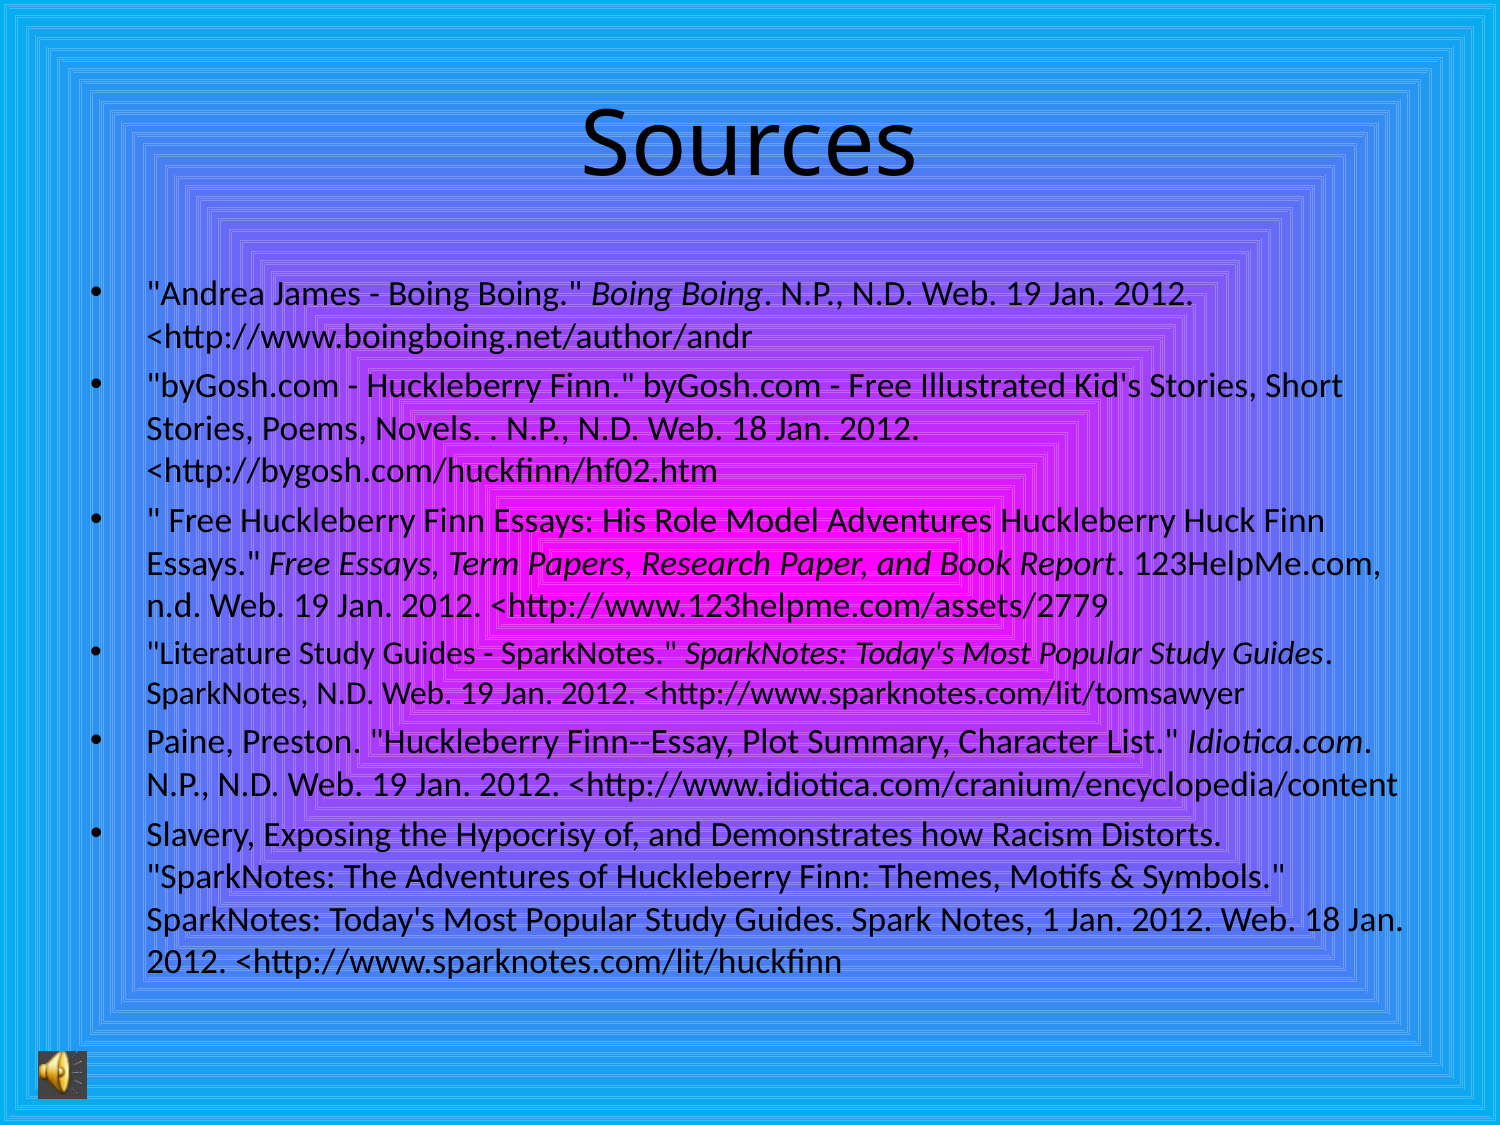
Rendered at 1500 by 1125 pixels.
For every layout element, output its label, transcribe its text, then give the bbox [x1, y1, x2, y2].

list "Andrea James - Boing Boing." Boing Boing. N.P., N.D. Web. 19 Jan. 2012. <http://www.boingboing.net/author/andr "byGosh.com - Huckleberry Finn." byGosh.com - Free Illustrated Kid's Stories, Short Stories, Poems, Novels. . N.P., N.D. Web. 18 Jan. 2012. <http://bygosh.com/huckfinn/hf02.htm " Free Huckleberry Finn Essays: His Role Model Adventures Huckleberry Huck Finn Essays." Free Essays, Term Papers, Research Paper, and Book Report. 123HelpMe.com, n.d. Web. 19 Jan. 2012. <http://www.123helpme.com/assets/2779 "Literature Study Guides - SparkNotes." SparkNotes: Today's Most Popular Study Guides. SparkNotes, N.D. Web. 19 Jan. 2012. <http://www.sparknotes.com/lit/tomsawyer Paine, Preston. "Huckleberry Finn--Essay, Plot Summary, Character List." Idiotica.com. N.P., N.D. Web. 19 Jan. 2012. <http://www.idiotica.com/cranium/encyclopedia/content Slavery, Exposing the Hypocrisy of, and Demonstrates how Racism Distorts. "SparkNotes: The Adventures of Huckleberry Finn: Themes, Motifs & Symbols." SparkNotes: Today's Most Popular Study Guides. Spark Notes, 1 Jan. 2012. Web. 18 Jan. 2012. <http://www.sparknotes.com/lit/huckfinn [75, 262, 1425, 1005]
picture [38, 1048, 88, 1098]
title Sources [75, 45, 1425, 233]
